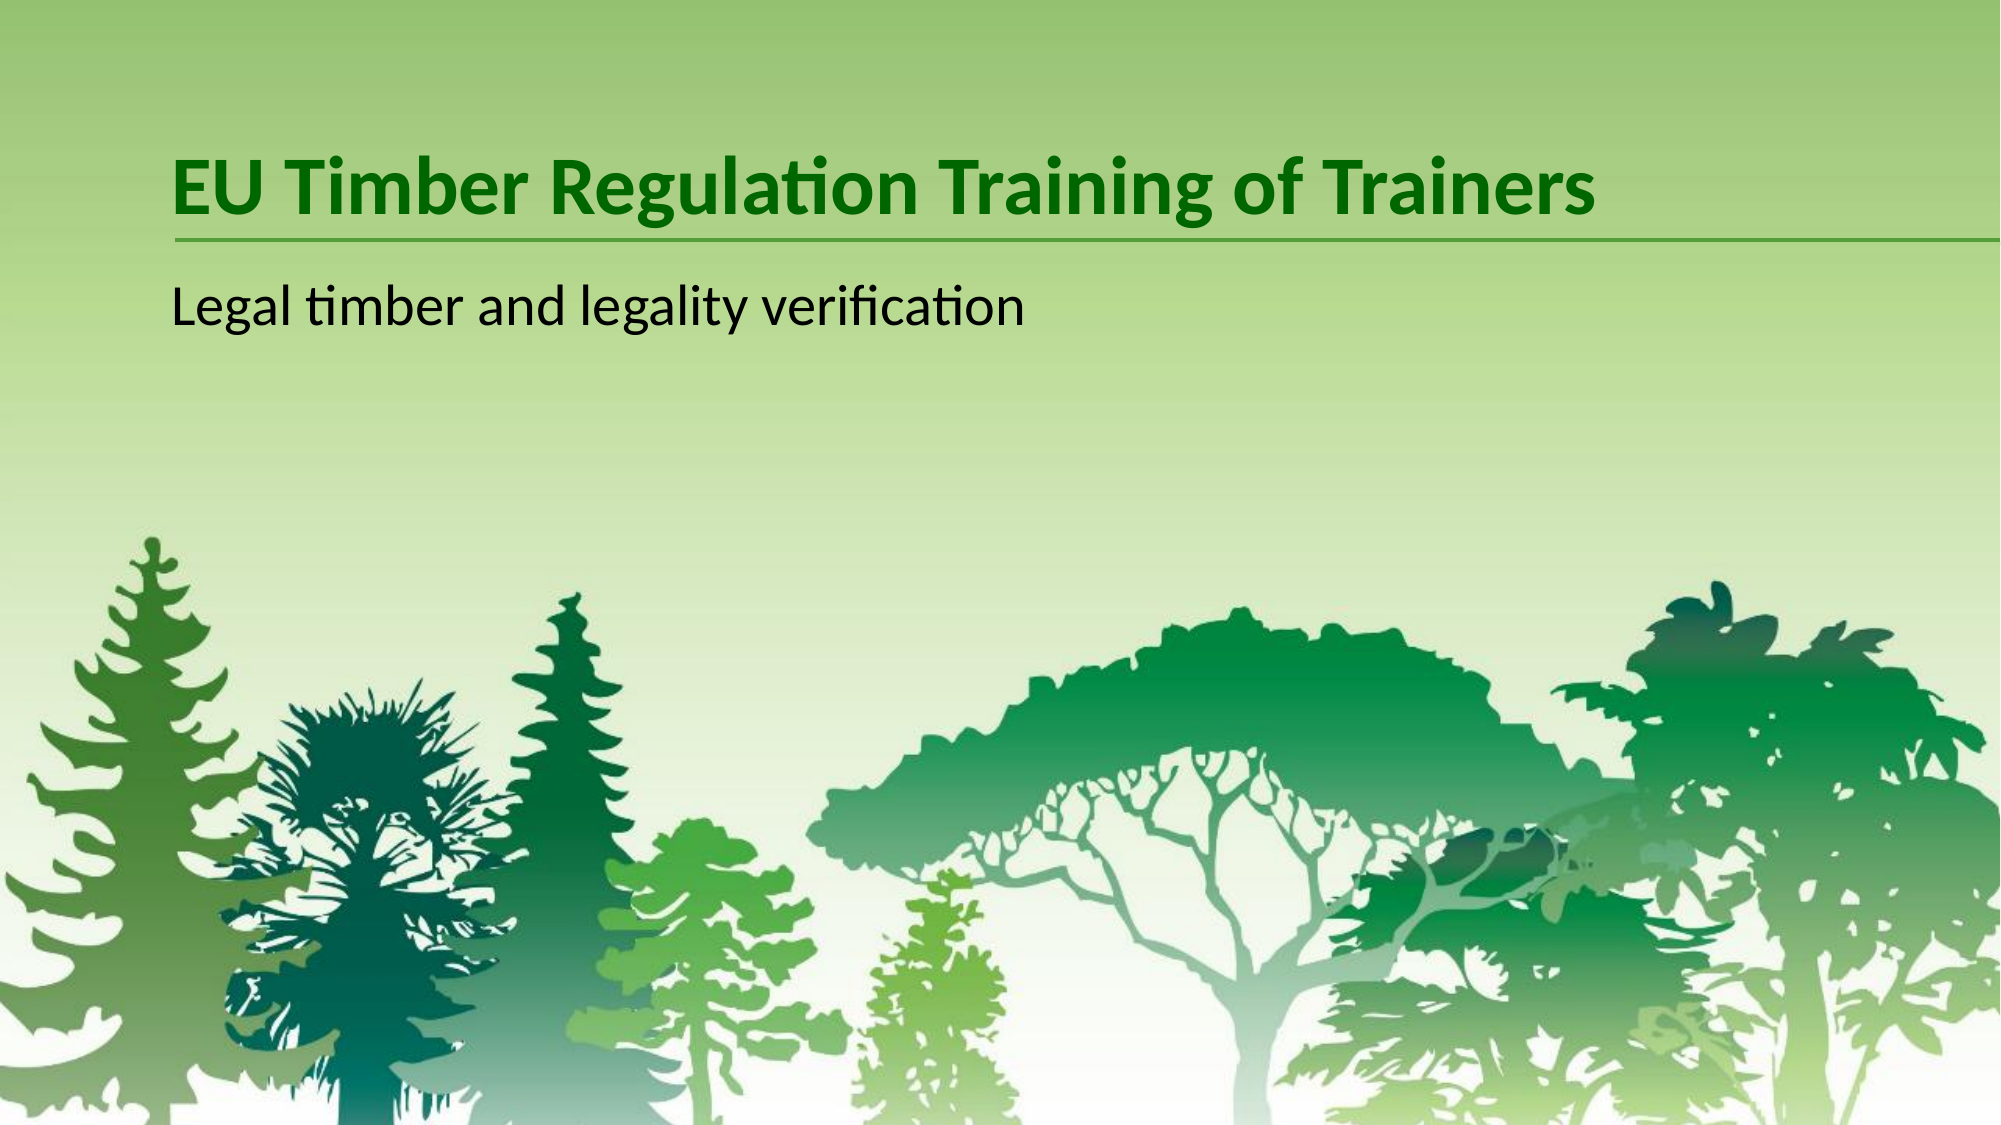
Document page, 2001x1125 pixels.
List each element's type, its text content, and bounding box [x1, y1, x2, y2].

picture [0, 0, 2001, 1125]
title EU Timber Regulation Training of Trainers [156, 95, 2000, 241]
subtitle Legal timber and legality verification [156, 267, 1657, 540]
slide_number 2 [1493, 1065, 1944, 1125]
